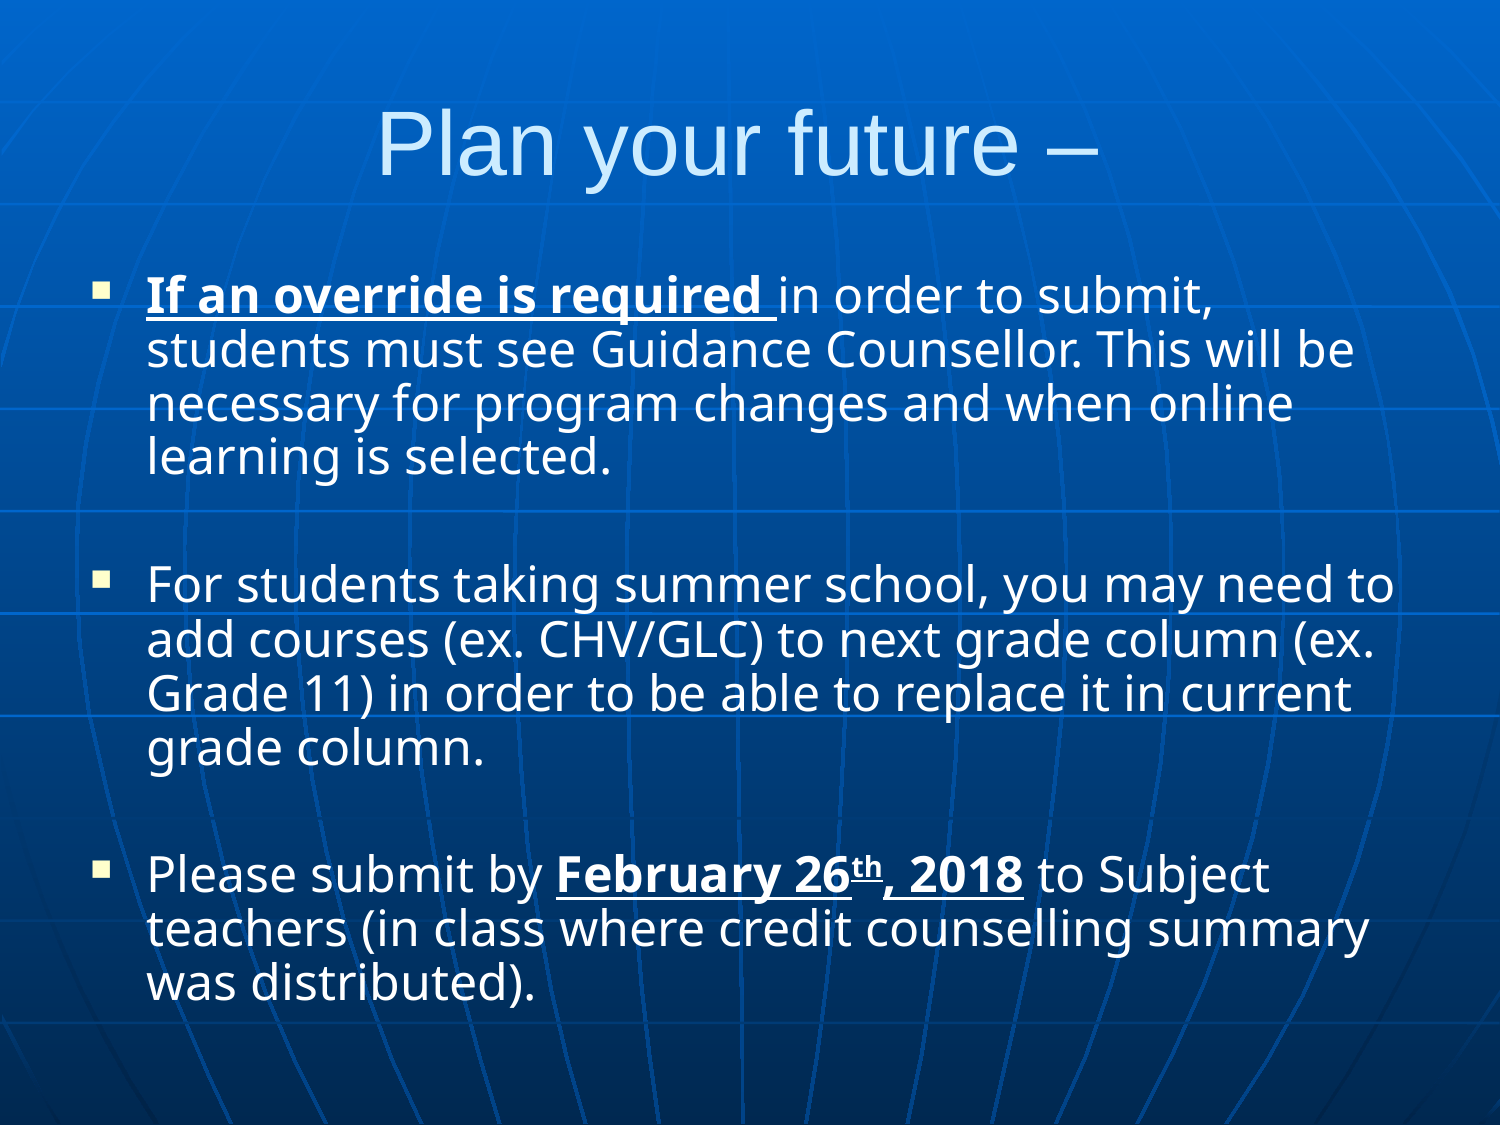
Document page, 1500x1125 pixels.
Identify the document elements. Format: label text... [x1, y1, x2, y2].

list If an override is required in order to submit, students must see Guidance Counsellor. This will be necessary for program changes and when online learning is selected. For students taking summer school, you may need to add courses (ex. CHV/GLC) to next grade column (ex. Grade 11) in order to be able to replace it in current grade column. Please submit by February 26th, 2018 to Subject teachers (in class where credit counselling summary was distributed). [74, 262, 1426, 1051]
title Plan your future – [74, 45, 1426, 233]
